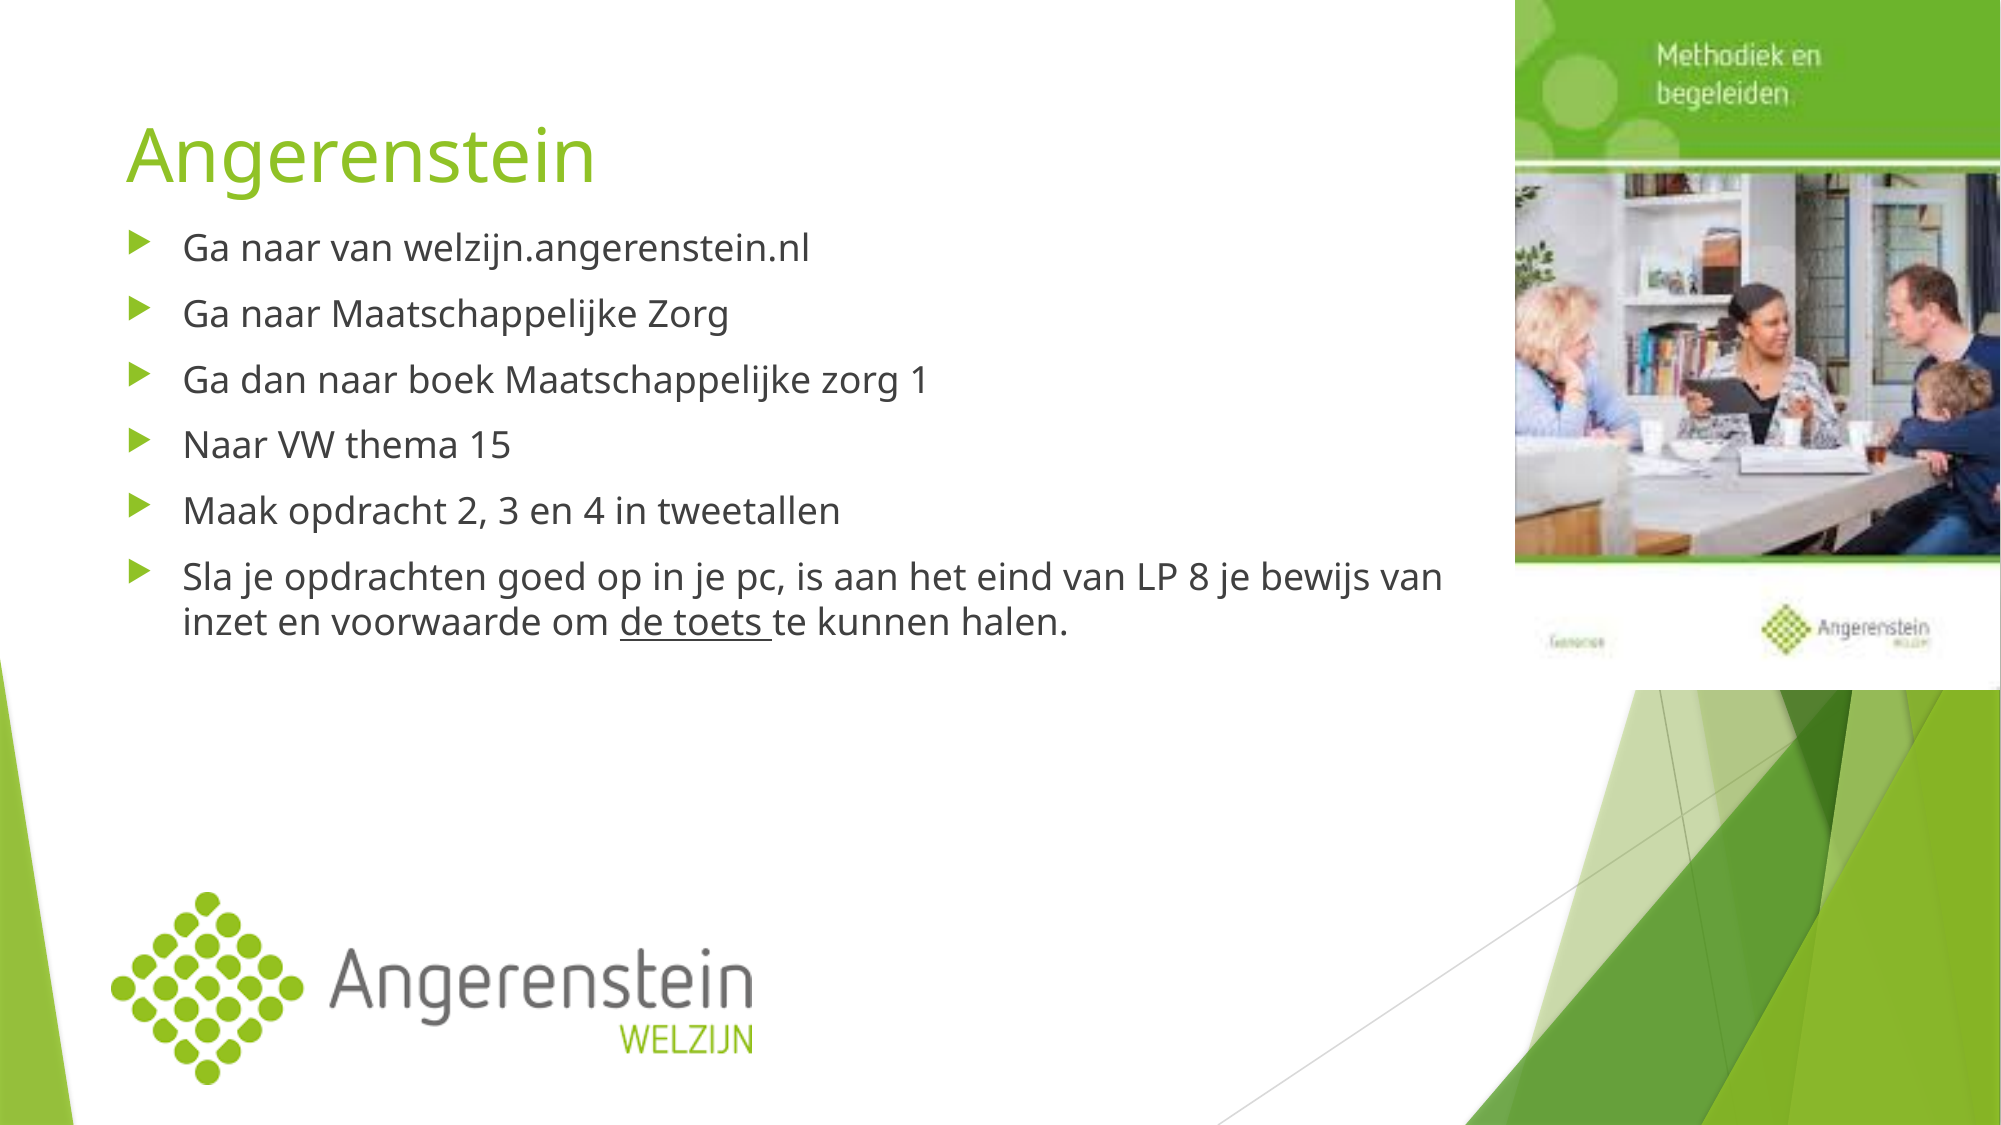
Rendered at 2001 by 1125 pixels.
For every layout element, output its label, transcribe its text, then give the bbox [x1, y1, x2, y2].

title Angerenstein [111, 99, 1510, 216]
list Ga naar van welzijn.angerenstein.nl Ga naar Maatschappelijke Zorg Ga dan naar boek Maatschappelijke zorg 1 Naar VW thema 15 Maak opdracht 2, 3 en 4 in tweetallen Sla je opdrachten goed op in je pc, is aan het eind van LP 8 je bewijs van inzet en voorwaarde om de toets te kunnen halen. [111, 216, 1522, 853]
picture [1515, 0, 2000, 691]
picture [110, 892, 753, 1086]
